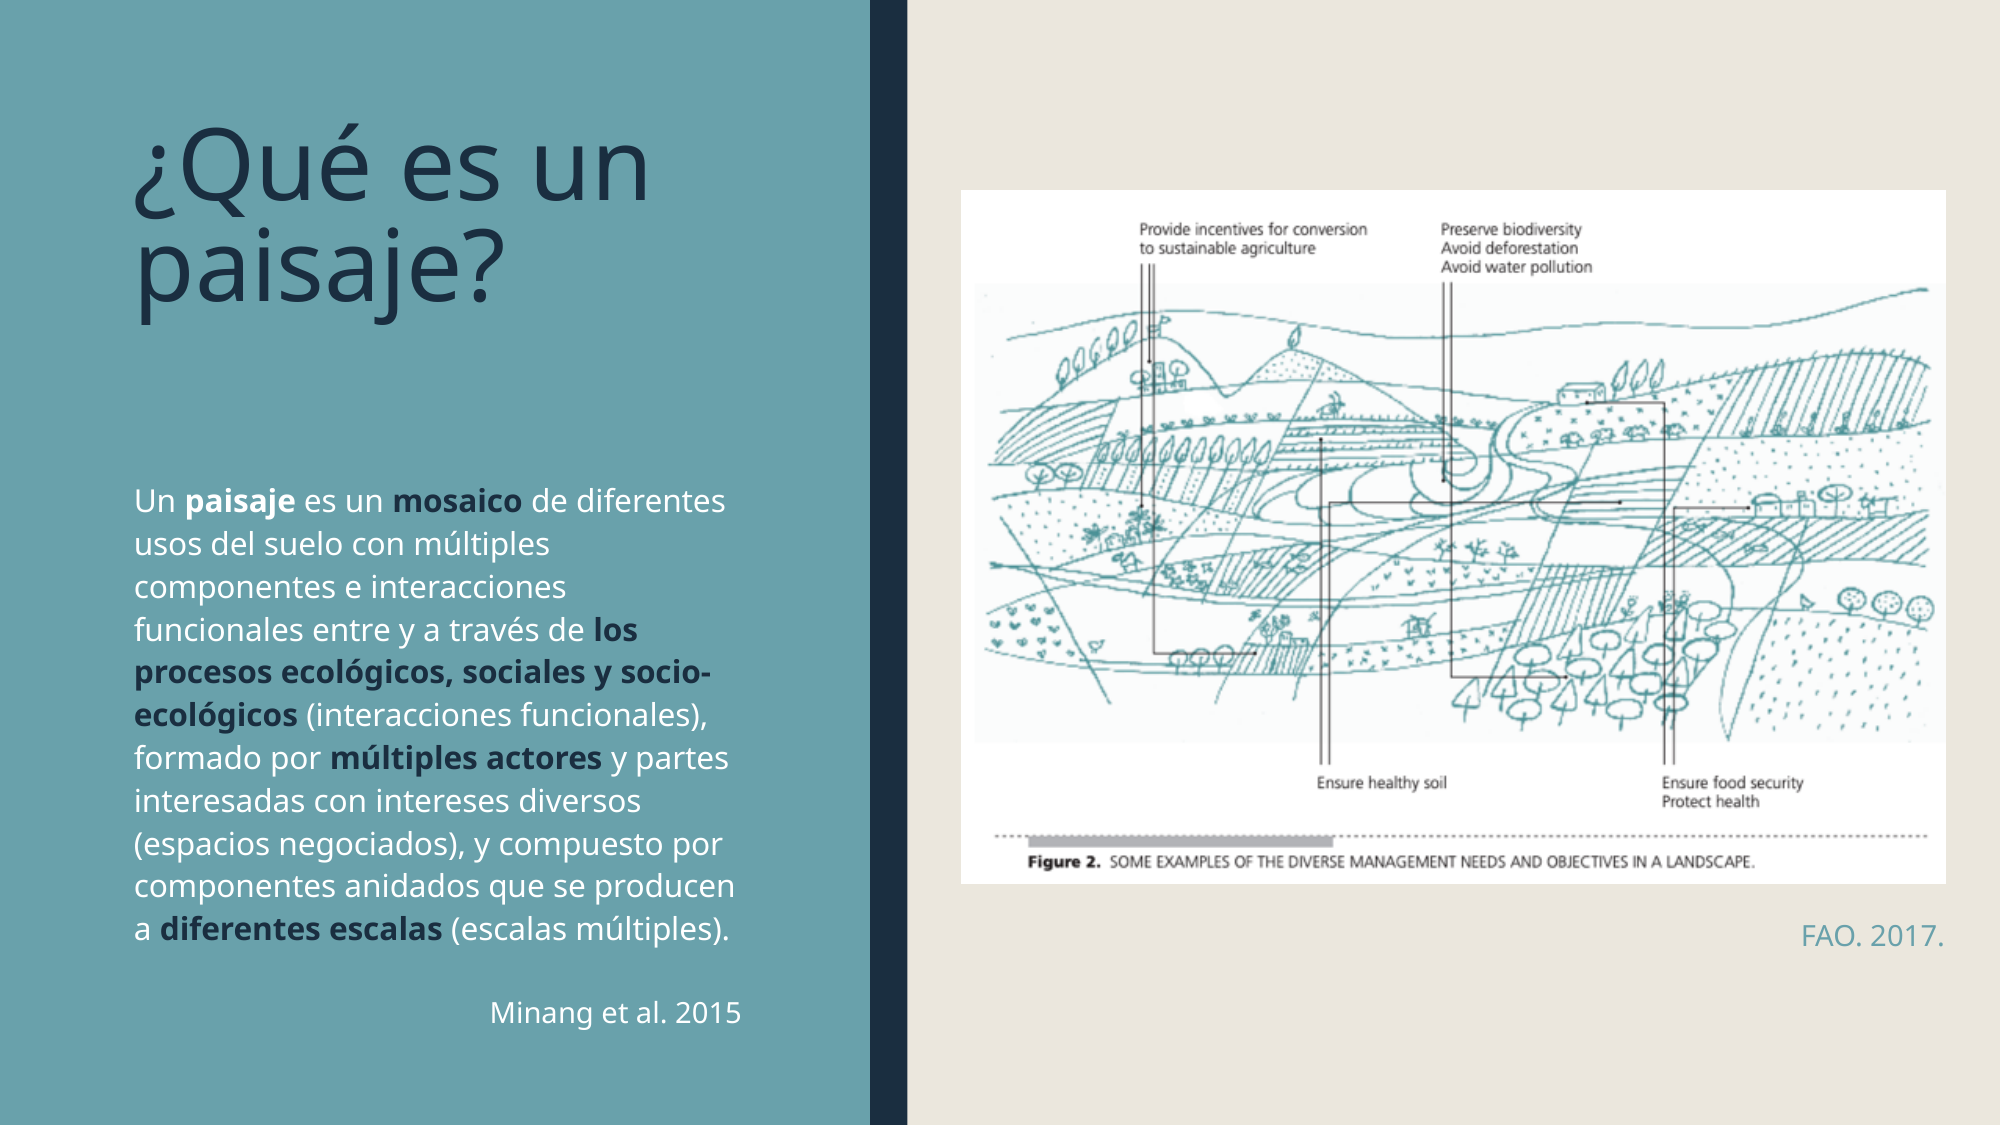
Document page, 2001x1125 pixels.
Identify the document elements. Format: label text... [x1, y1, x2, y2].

list Un paisaje es un mosaico de diferentes usos del suelo con múltiples componentes e interacciones funcionales entre y a través de los procesos ecológicos, sociales y socio-ecológicos (interacciones funcionales), formado por múltiples actores y partes interesadas con intereses diversos (espacios negociados), y compuesto por componentes anidados que se producen a diferentes escalas (escalas múltiples). [118, 468, 752, 963]
text_box Minang et al. 2015 [474, 987, 903, 1037]
picture [961, 190, 1946, 884]
text_box FAO. 2017. [1786, 909, 2000, 960]
title ¿Qué es un paisaje? [118, 112, 752, 467]
